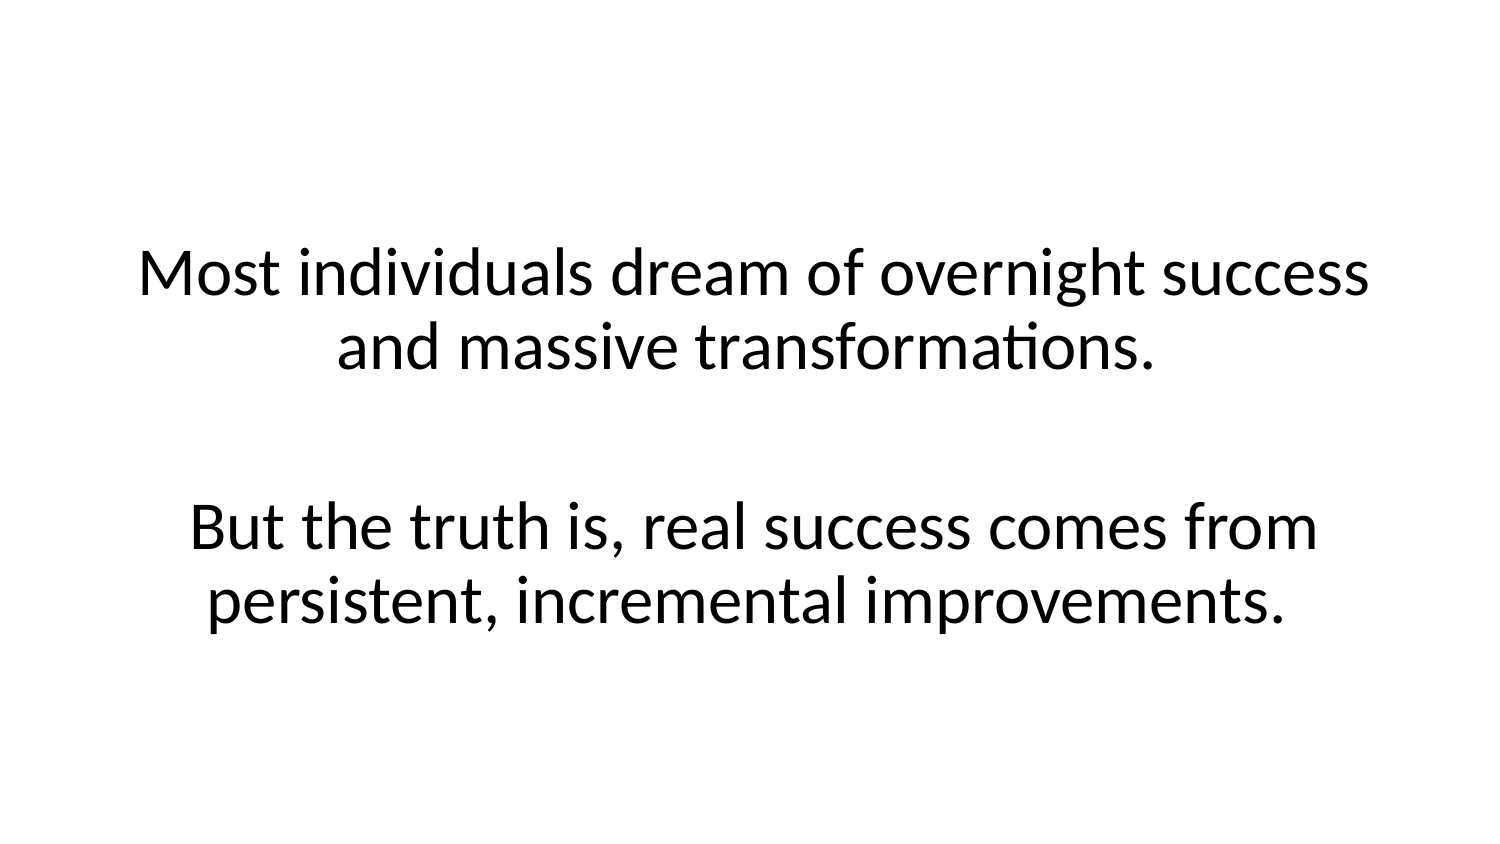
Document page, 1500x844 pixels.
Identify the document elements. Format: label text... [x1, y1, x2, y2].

list Most individuals dream of overnight success and massive transformations. But the truth is, real success comes from persistent, incremental improvements. [90, 228, 1421, 579]
